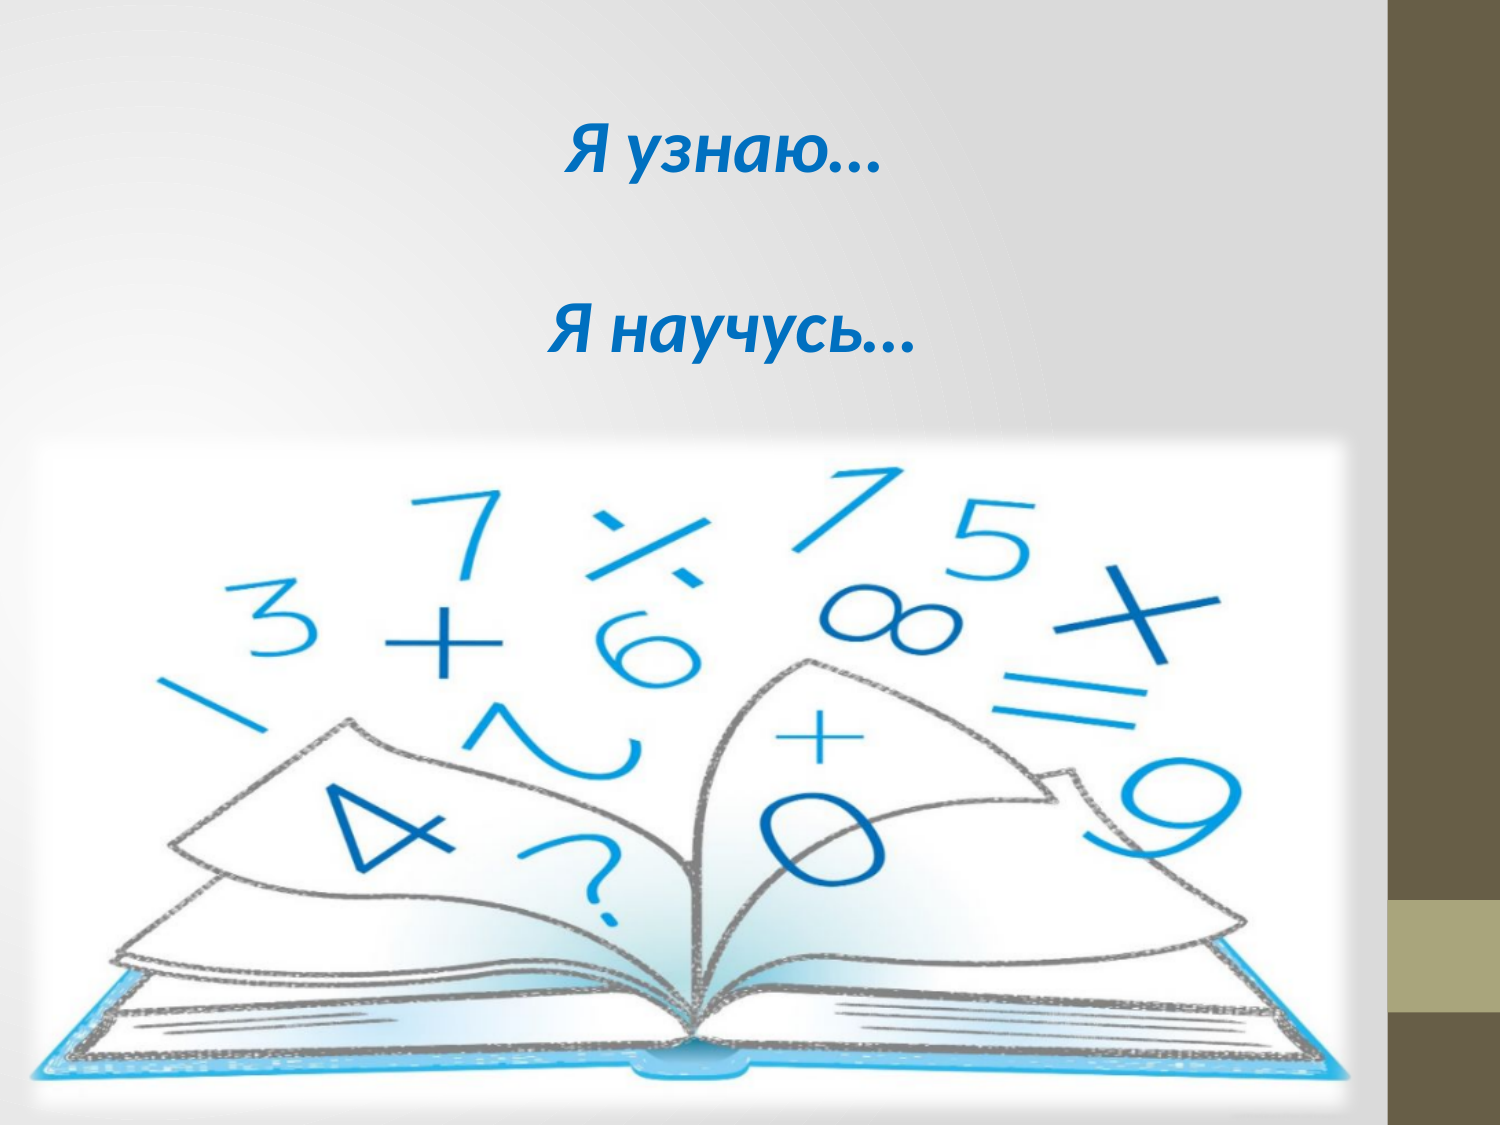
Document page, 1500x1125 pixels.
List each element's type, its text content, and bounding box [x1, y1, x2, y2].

picture [17, 422, 1366, 1125]
text_box Я узнаю… Я научусь… [310, 89, 1155, 415]
